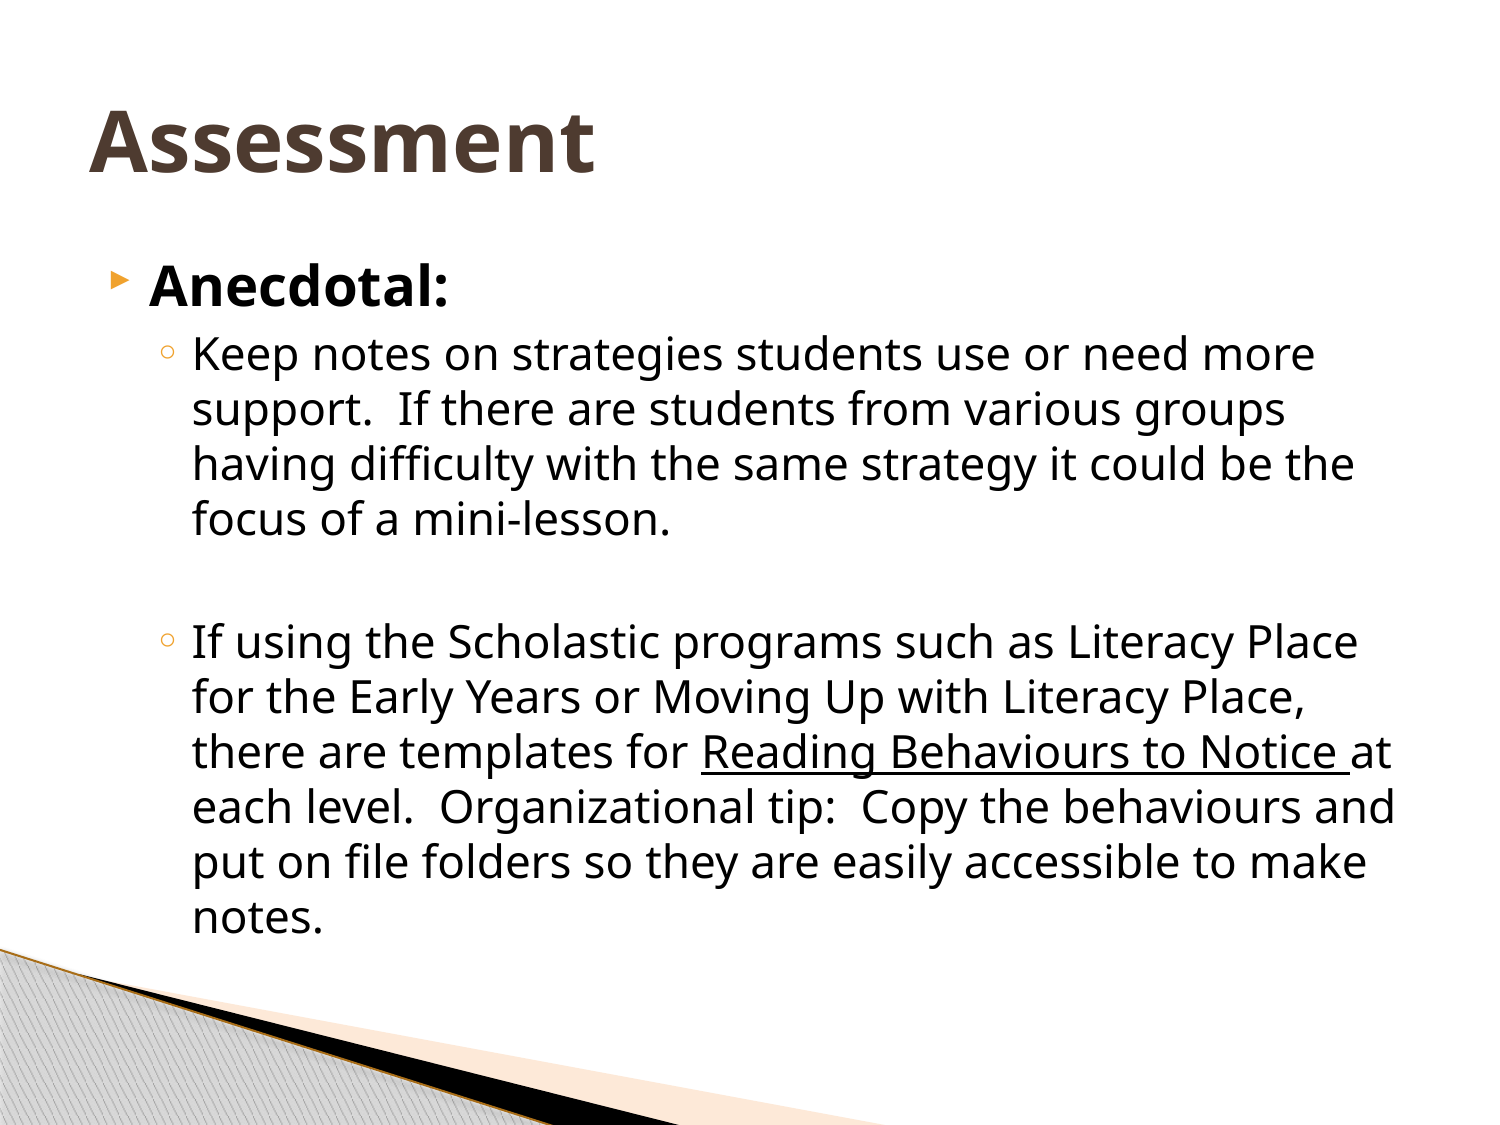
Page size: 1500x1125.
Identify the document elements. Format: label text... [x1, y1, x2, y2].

list Anecdotal: Keep notes on strategies students use or need more support. If there are students from various groups having difficulty with the same strategy it could be the focus of a mini-lesson. If using the Scholastic programs such as Literacy Place for the Early Years or Moving Up with Literacy Place, there are templates for Reading Behaviours to Notice at each level. Organizational tip: Copy the behaviours and put on file folders so they are easily accessible to make notes. [75, 243, 1425, 986]
title Assessment [75, 45, 1425, 233]
